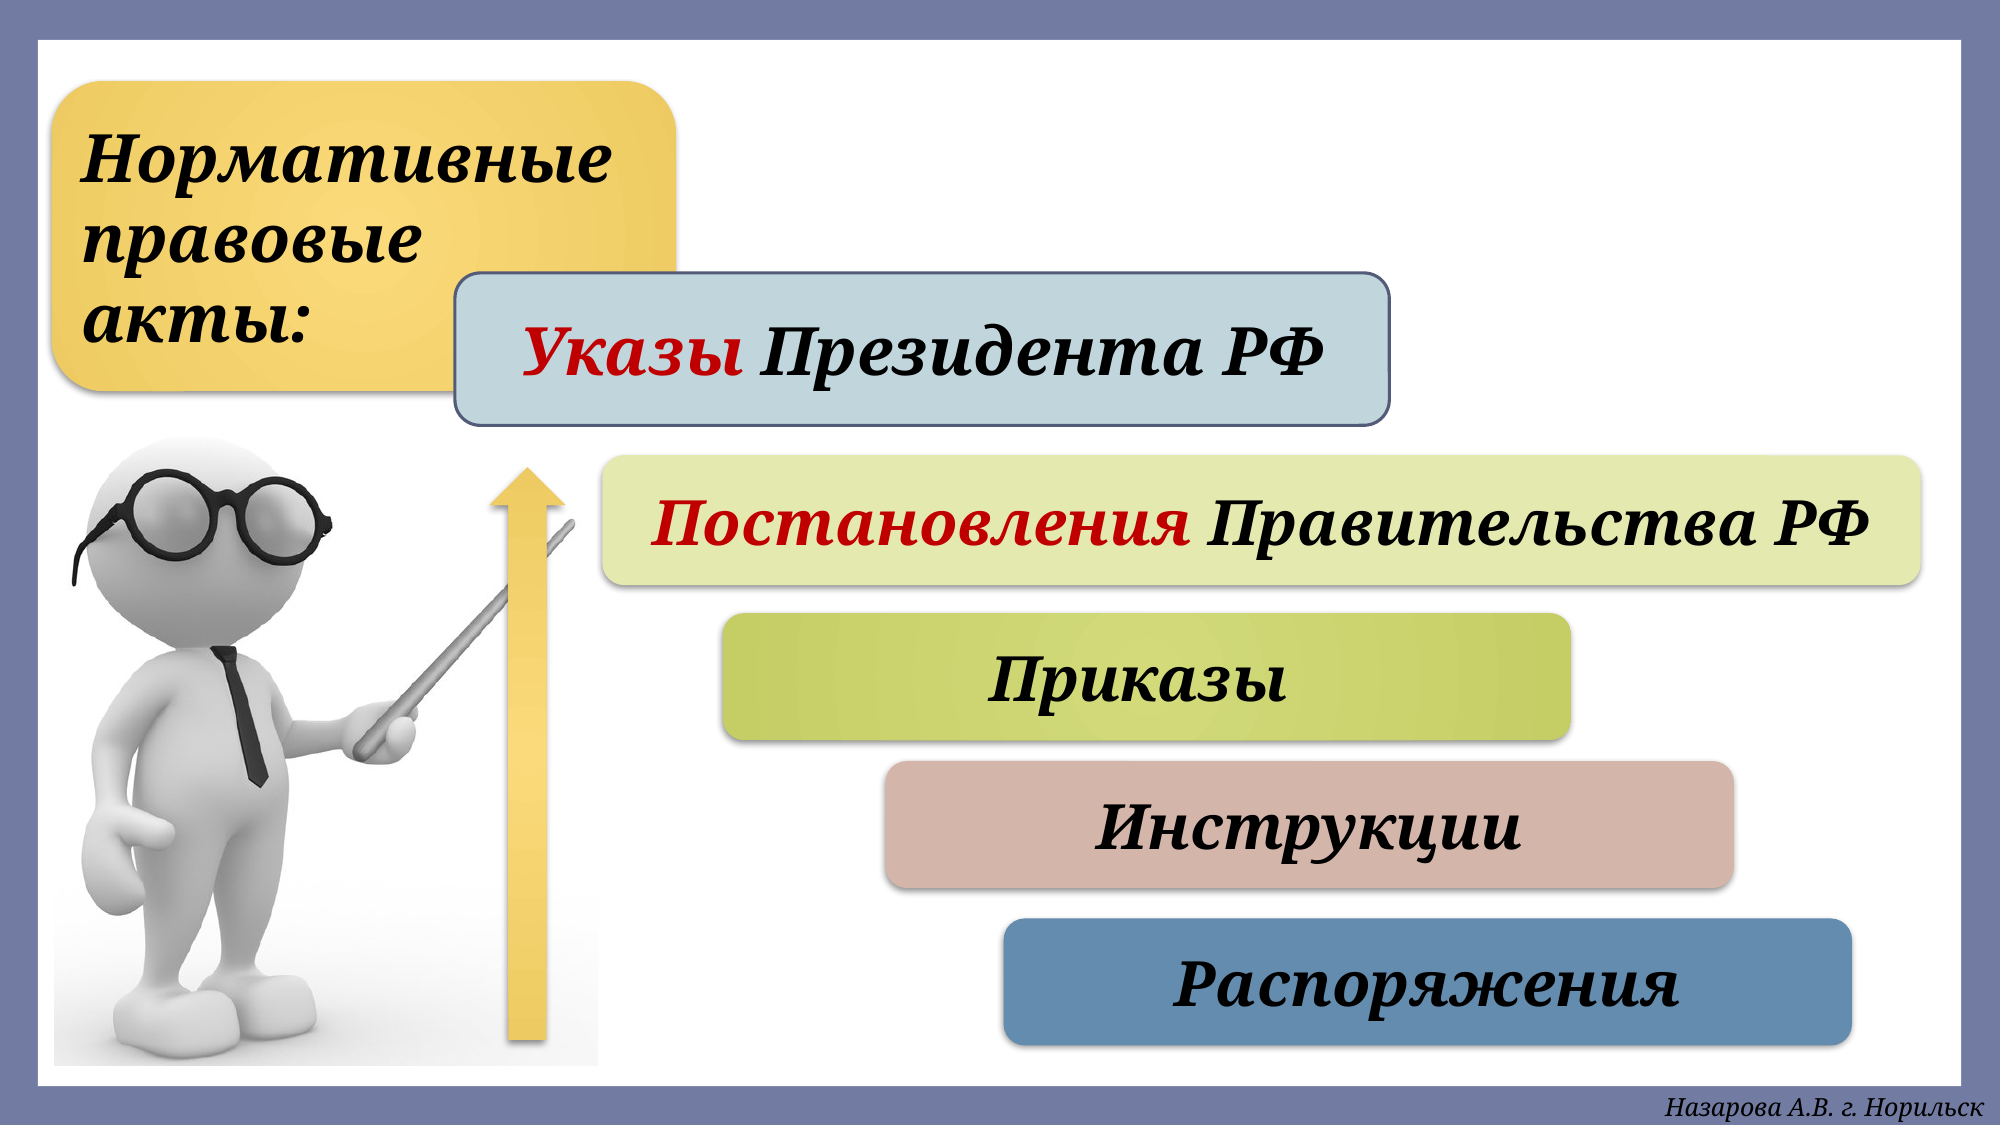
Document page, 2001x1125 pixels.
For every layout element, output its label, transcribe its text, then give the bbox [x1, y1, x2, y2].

text_box Нормативные правовые акты: [51, 81, 677, 392]
text_box Инструкции [885, 760, 1734, 889]
text_box Указы Президента РФ [453, 271, 1391, 427]
text_box Назарова А.В. г. Норильск [1583, 1084, 2000, 1125]
text_box Приказы [722, 613, 1572, 741]
text_box Распоряжения [1003, 918, 1853, 1046]
picture [53, 412, 599, 1067]
text_box Постановления Правительства РФ [604, 455, 1921, 586]
